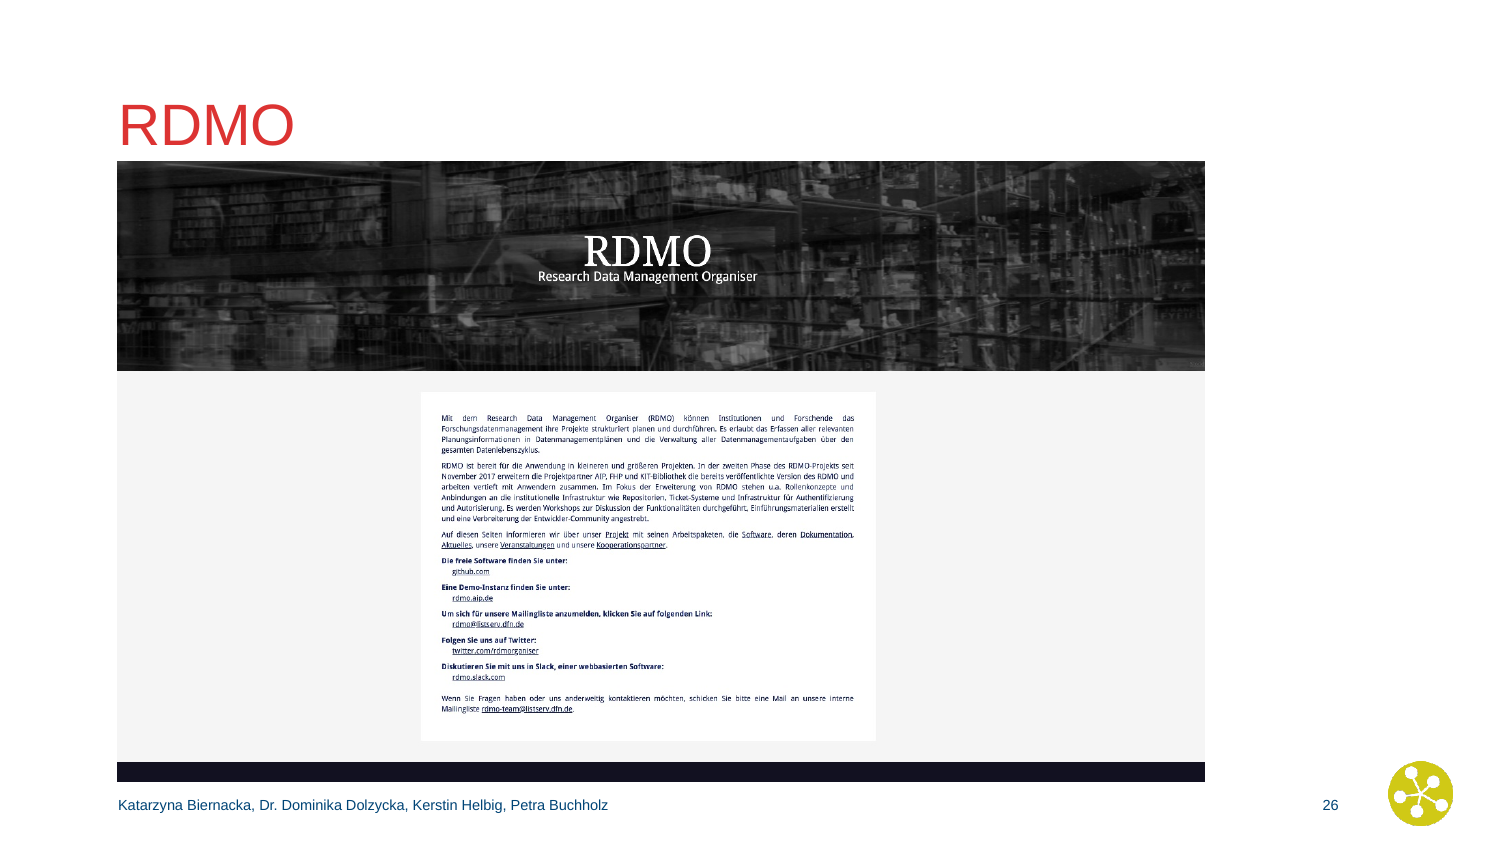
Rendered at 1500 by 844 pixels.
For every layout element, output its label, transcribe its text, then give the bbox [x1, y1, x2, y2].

footer Katarzyna Biernacka, Dr. Dominika Dolzycka, Kerstin Helbig, Petra Buchholz [103, 782, 742, 827]
slide_number 25 [1016, 782, 1354, 827]
picture [1388, 761, 1453, 826]
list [117, 161, 1205, 782]
title RDMO [103, 44, 1397, 208]
